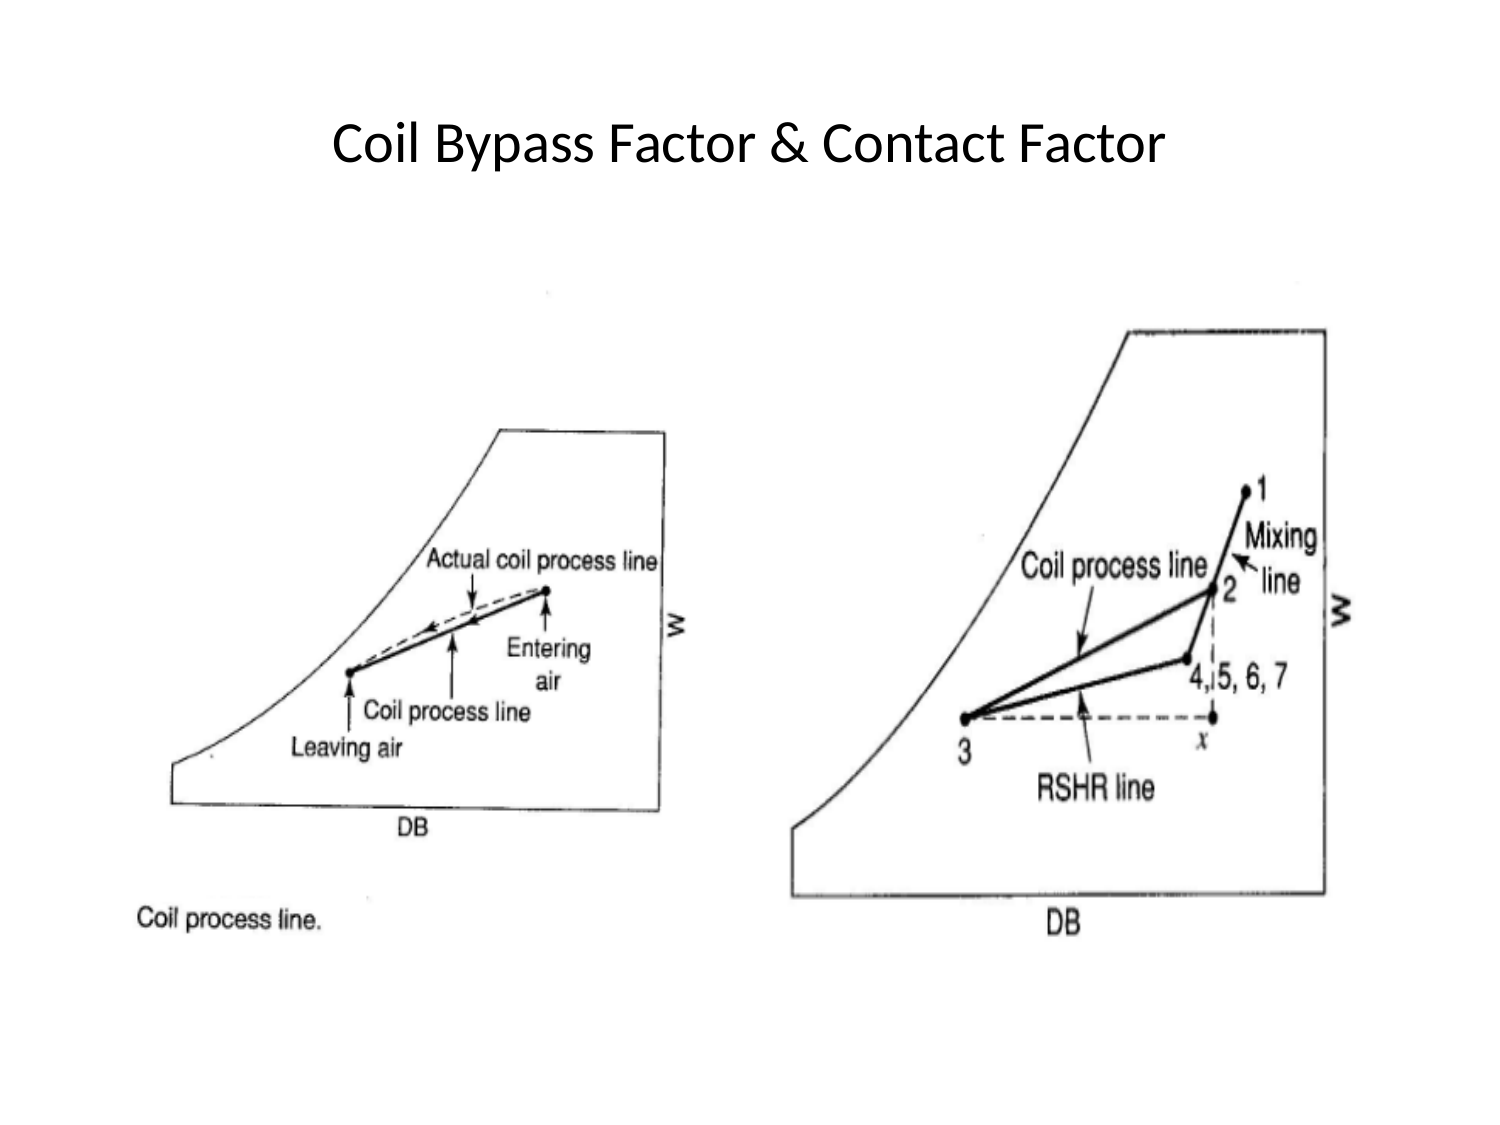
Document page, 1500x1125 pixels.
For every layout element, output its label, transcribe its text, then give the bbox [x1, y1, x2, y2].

picture [87, 280, 728, 957]
title Coil Bypass Factor & Contact Factor [75, 45, 1425, 233]
picture [776, 281, 1426, 1007]
